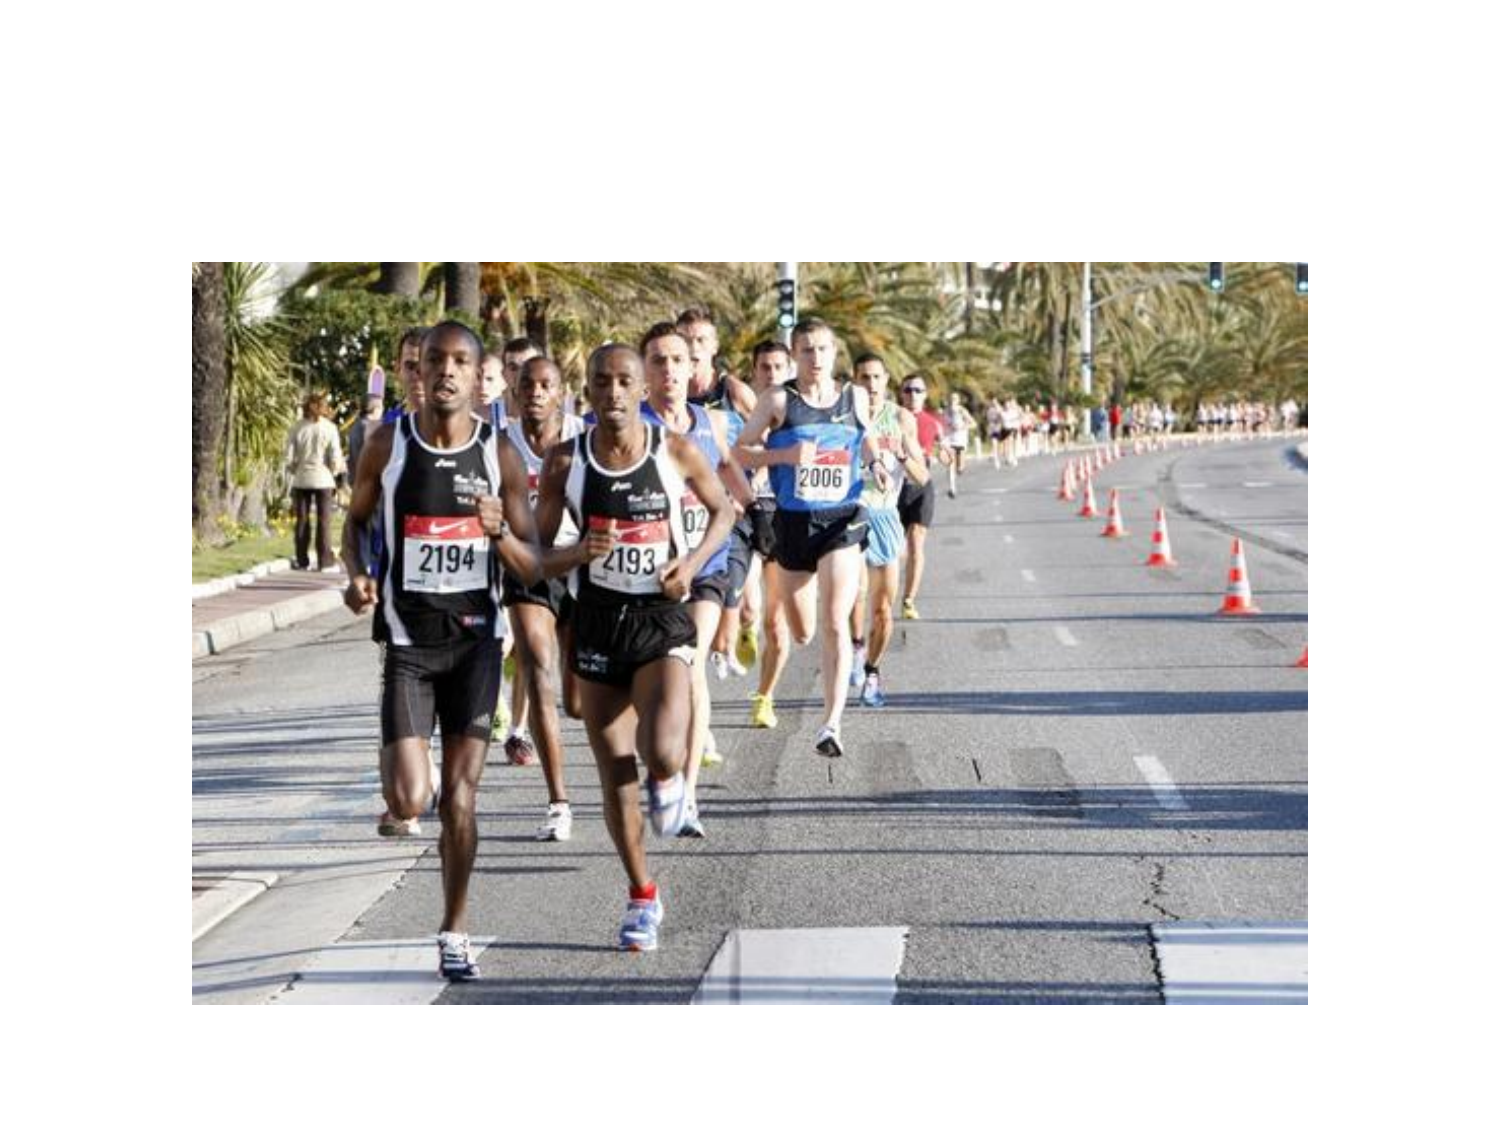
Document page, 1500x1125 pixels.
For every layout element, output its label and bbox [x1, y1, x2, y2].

list [191, 262, 1309, 1006]
